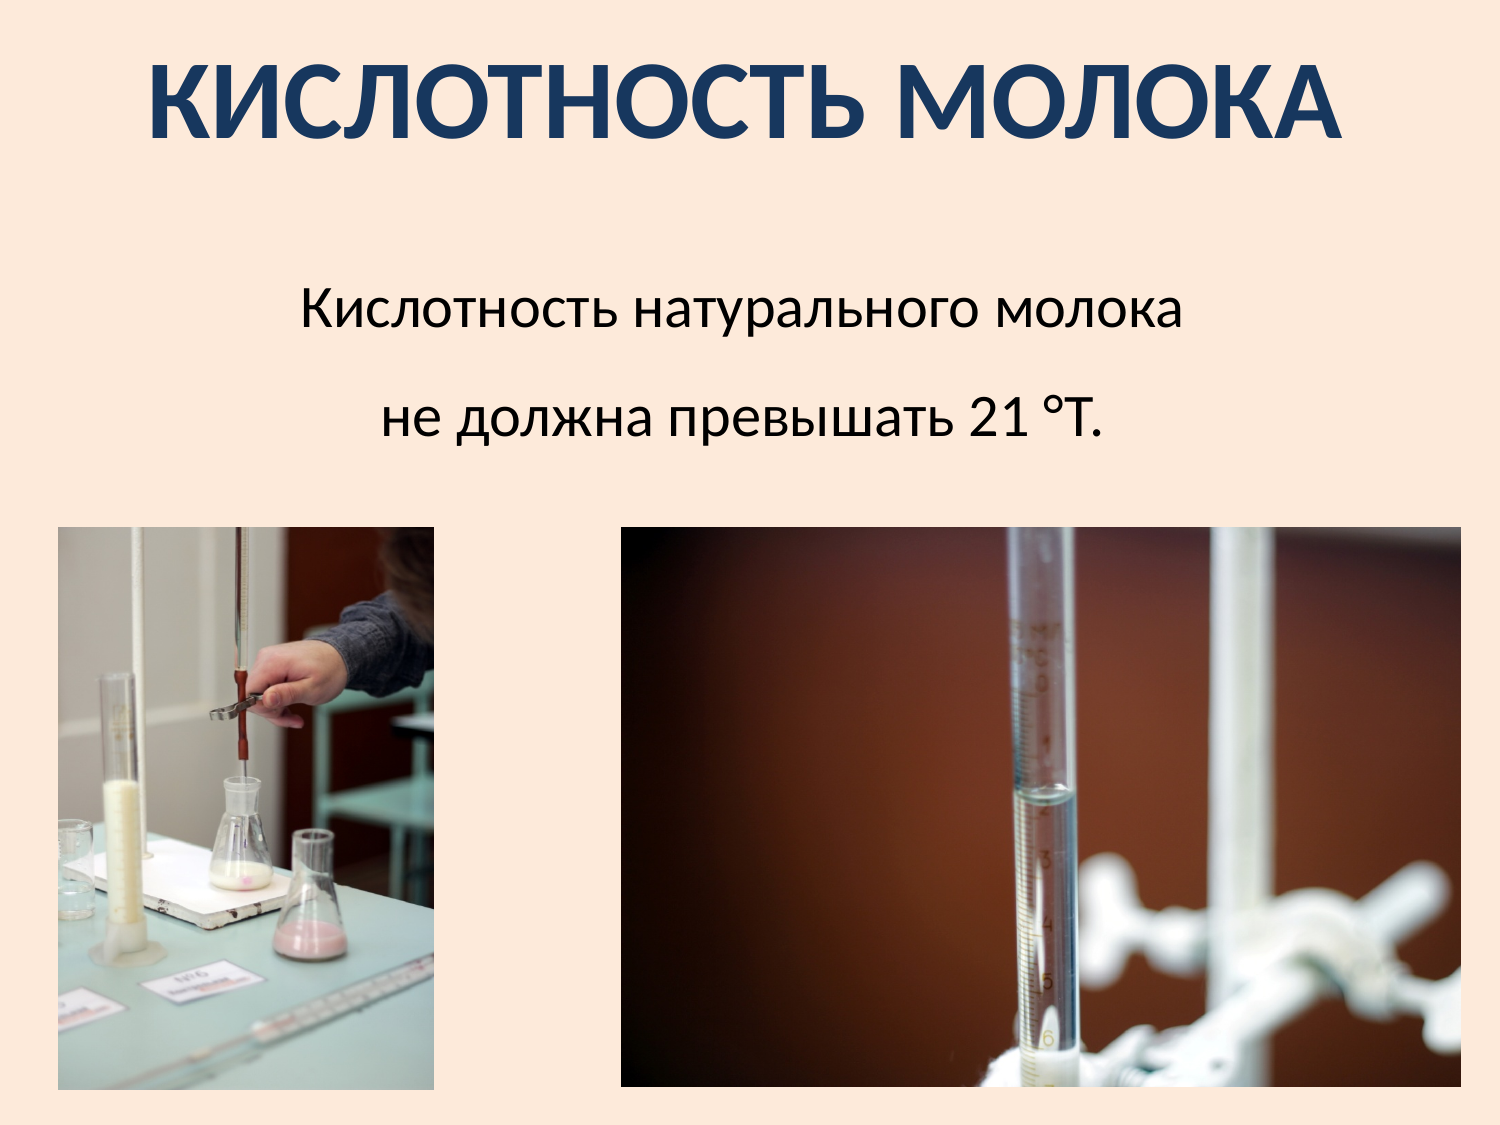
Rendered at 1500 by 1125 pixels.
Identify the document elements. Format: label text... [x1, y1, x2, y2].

text_box КИСЛОТНОСТЬ МОЛОКА [70, 0, 1421, 188]
picture [58, 527, 434, 1091]
picture [620, 527, 1461, 1087]
title Кислотность натурального молока не должна превышать 21 °Т. [0, 222, 1500, 457]
